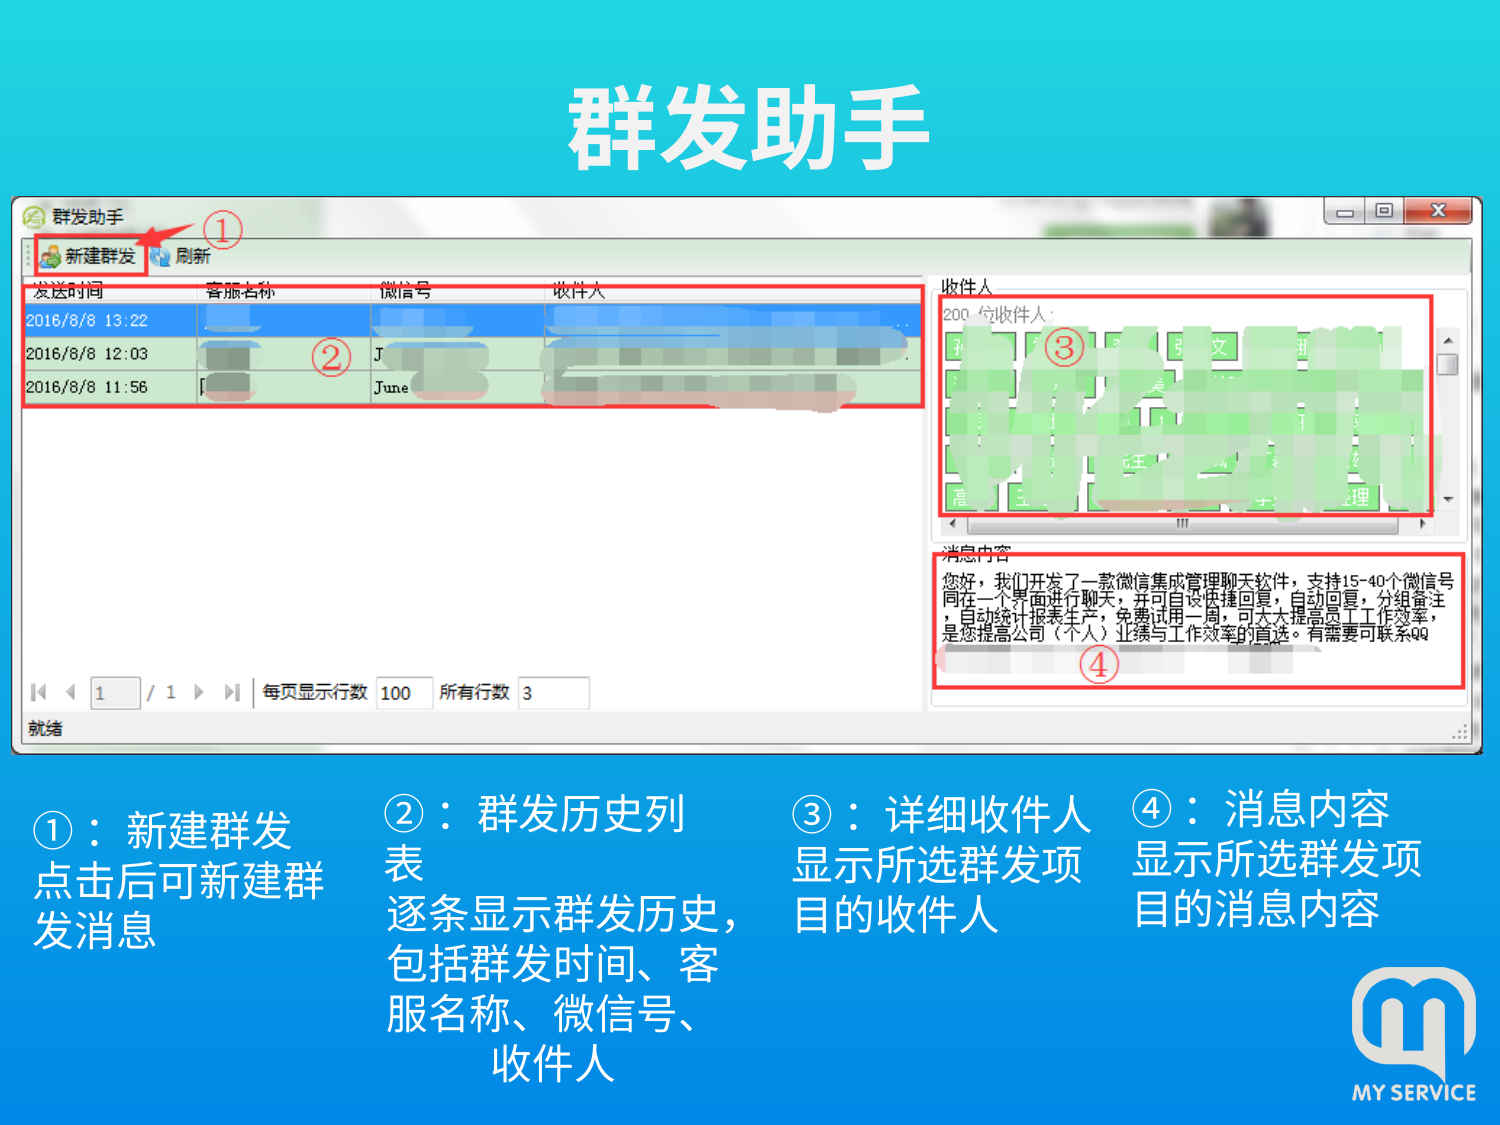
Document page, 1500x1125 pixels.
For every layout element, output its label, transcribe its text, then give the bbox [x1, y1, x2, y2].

title 群发助手 [75, 32, 1425, 194]
text_box ③：详细收件人显示所选群发项目的收件人 [776, 781, 1117, 947]
text_box ②：群发历史列表 逐条显示群发历史，包括群发时间、客服名称、微信号、收件人 [368, 780, 739, 1095]
text_box ④：消息内容 显示所选群发项目的消息内容 [1116, 775, 1456, 940]
picture [1352, 967, 1476, 1107]
text_box ①：新建群发 点击后可新建群发消息 [17, 797, 368, 963]
picture [0, 196, 1500, 754]
